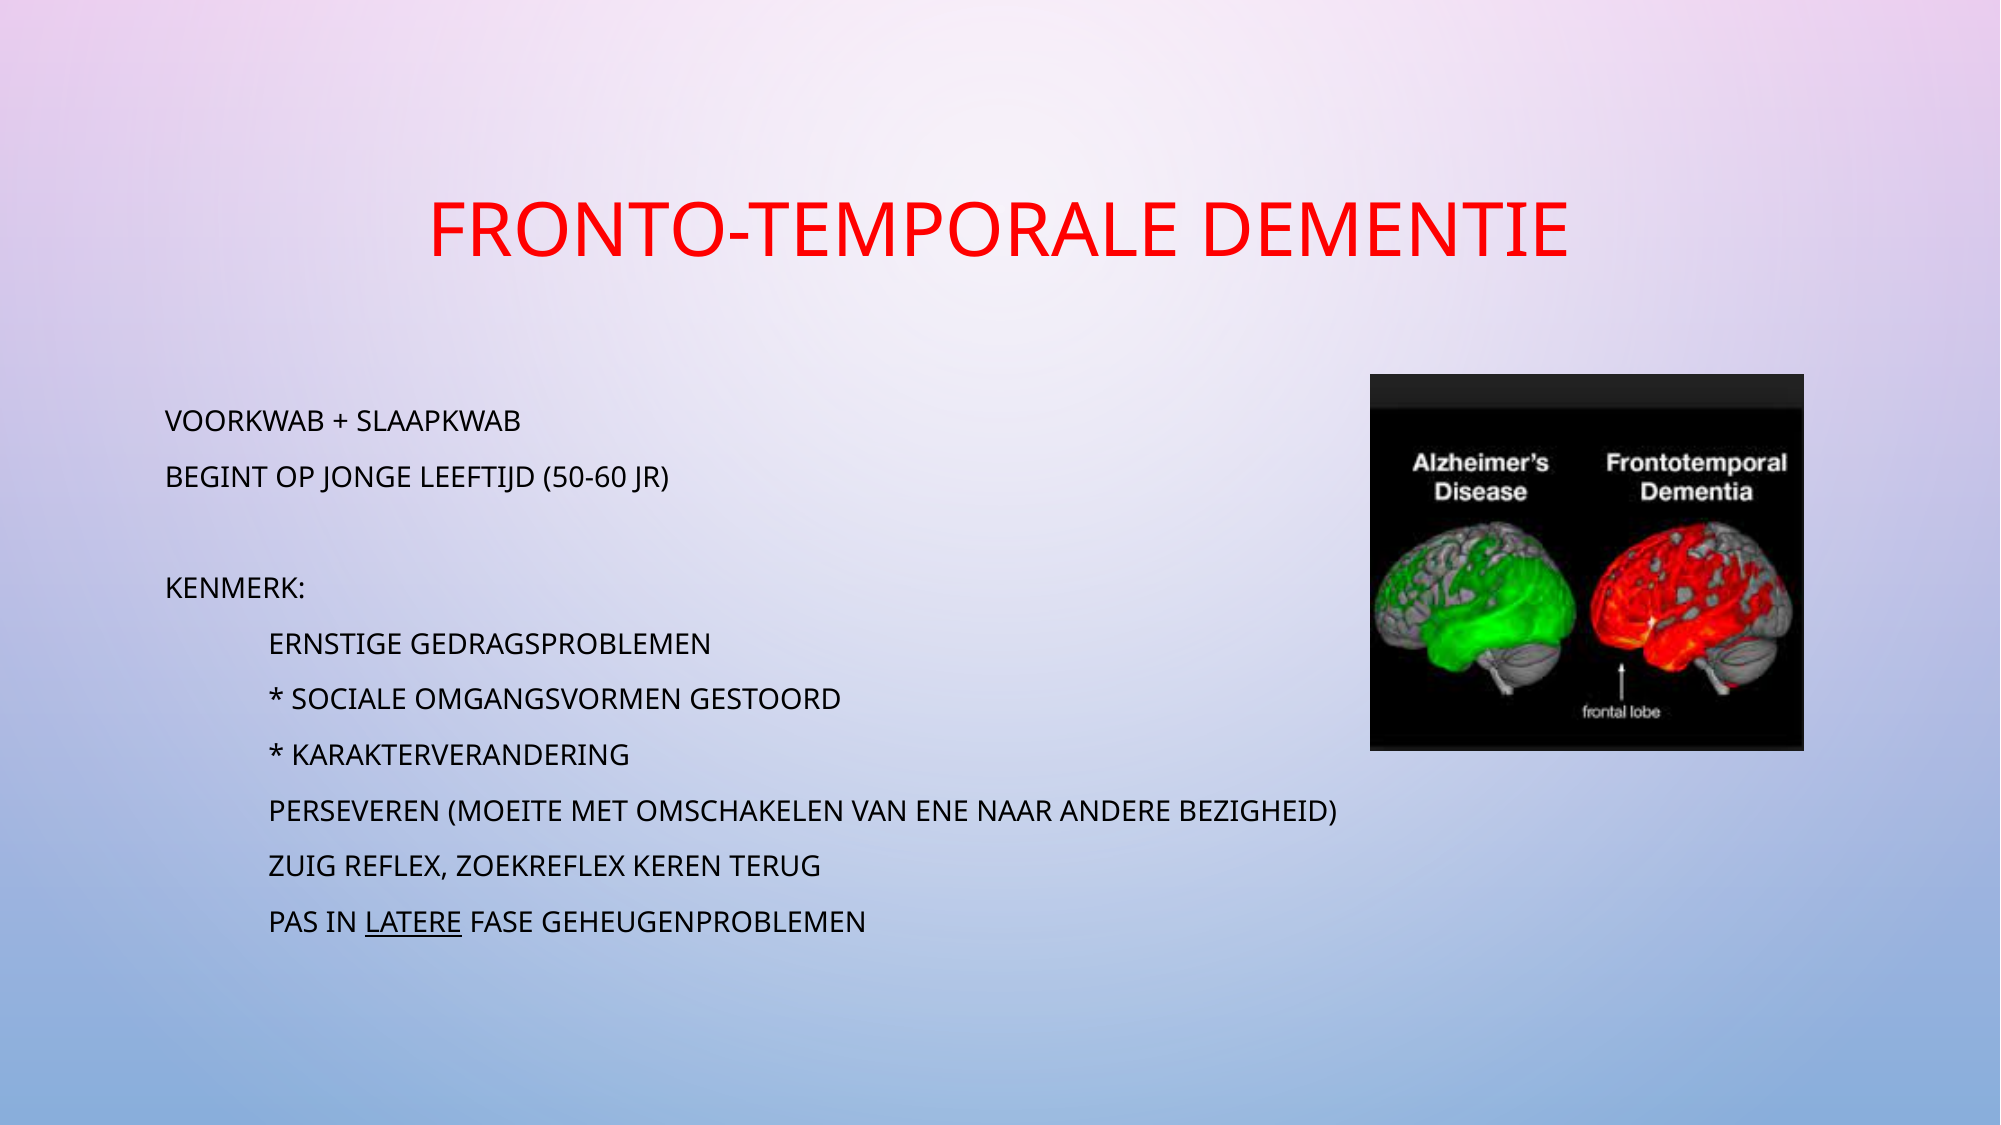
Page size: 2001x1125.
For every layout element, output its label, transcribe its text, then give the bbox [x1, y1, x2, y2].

text_box [0, 0, 2000, 615]
title Fronto-temporale dementie [149, 101, 1851, 364]
list Voorkwab + slaapkwab Begint op jonge leeftijd (50-60 jr) Kenmerk: ernstige gedragsproblemen * sociale omgangsvormen gestoord * karakterverandering perseveren (moeite met omschakelen van ene naar andere bezigheid) zuig reflex, zoekreflex keren terug pas in latere fase geheugenproblemen [149, 388, 1851, 950]
picture [1369, 374, 1804, 751]
